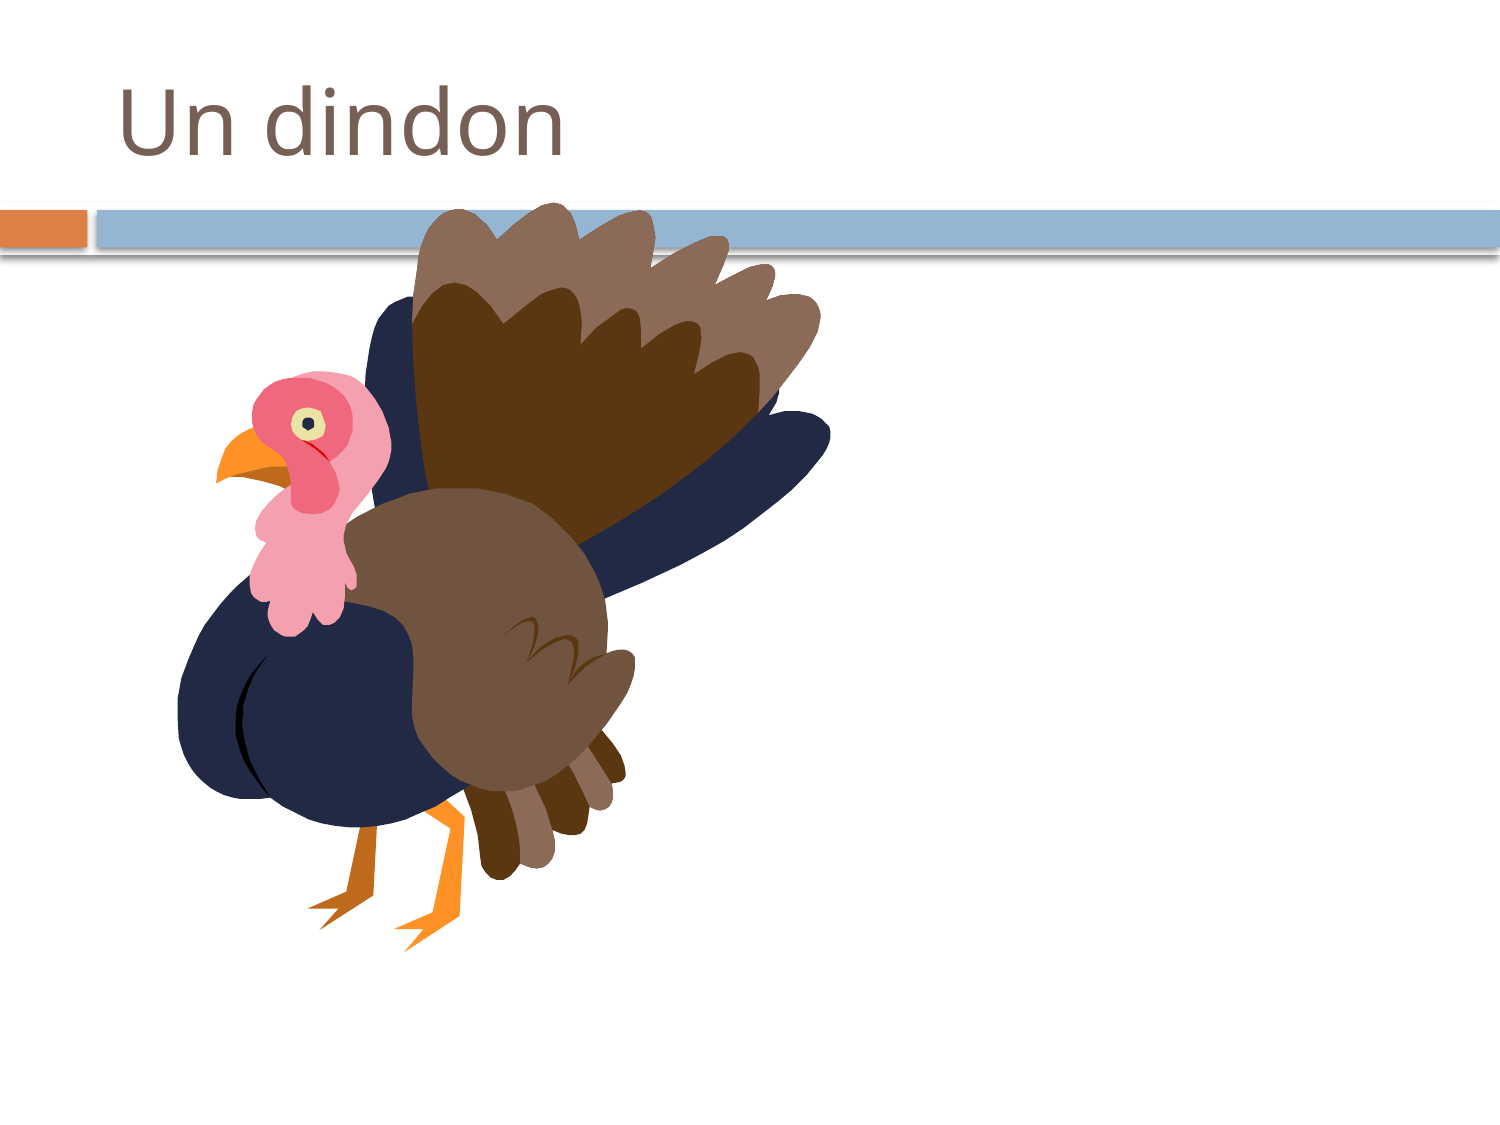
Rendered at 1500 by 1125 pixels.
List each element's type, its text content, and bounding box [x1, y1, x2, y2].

picture [174, 199, 834, 955]
title Un dindon [100, 37, 1438, 200]
